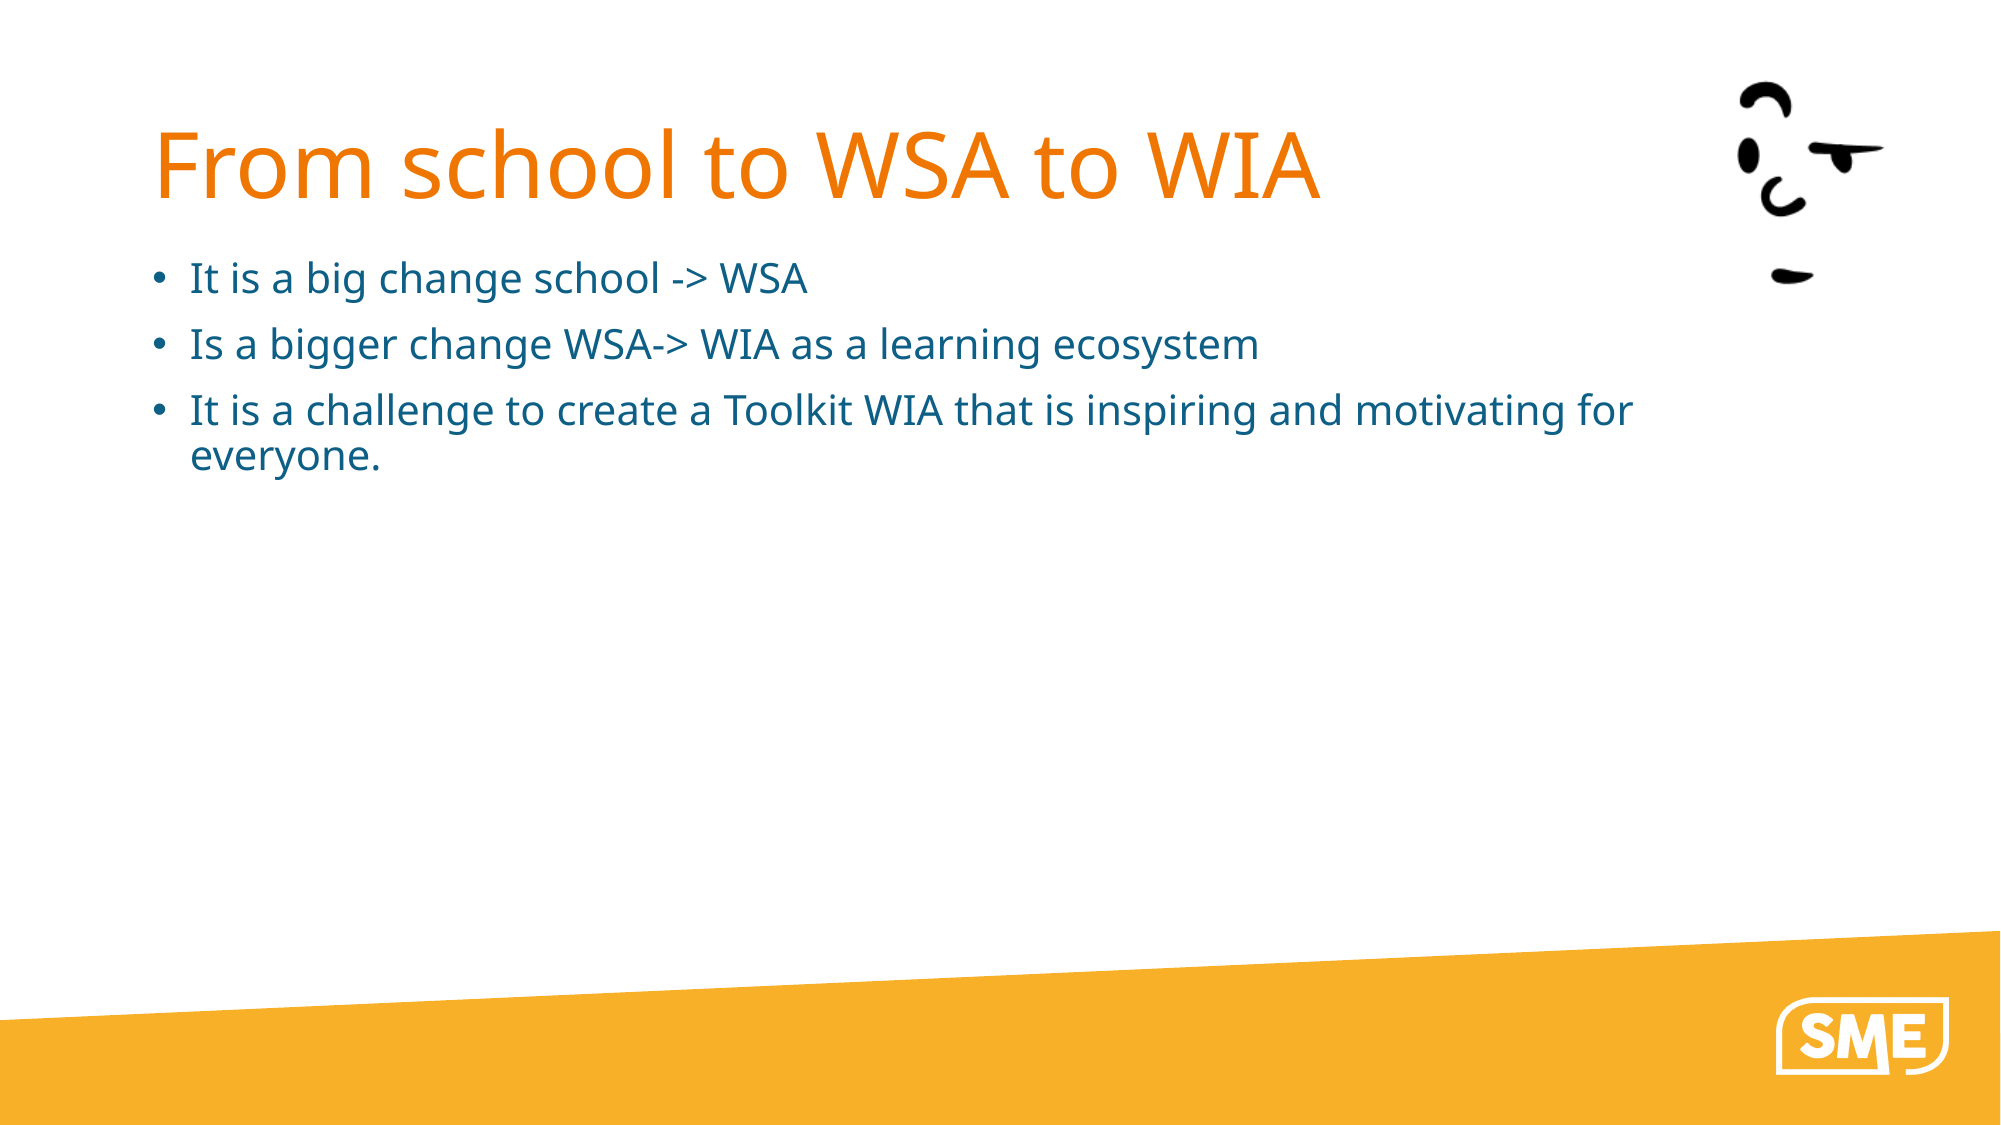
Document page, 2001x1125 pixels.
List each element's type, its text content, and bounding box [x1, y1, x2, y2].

title From school to WSA to WIA [137, 59, 1863, 249]
list It is a big change school -> WSA Is a bigger change WSA-> WIA as a learning ecosystem It is a challenge to create a Toolkit WIA that is inspiring and motivating for everyone. [137, 249, 1789, 964]
picture [1719, 71, 1900, 297]
picture [1776, 997, 1949, 1075]
